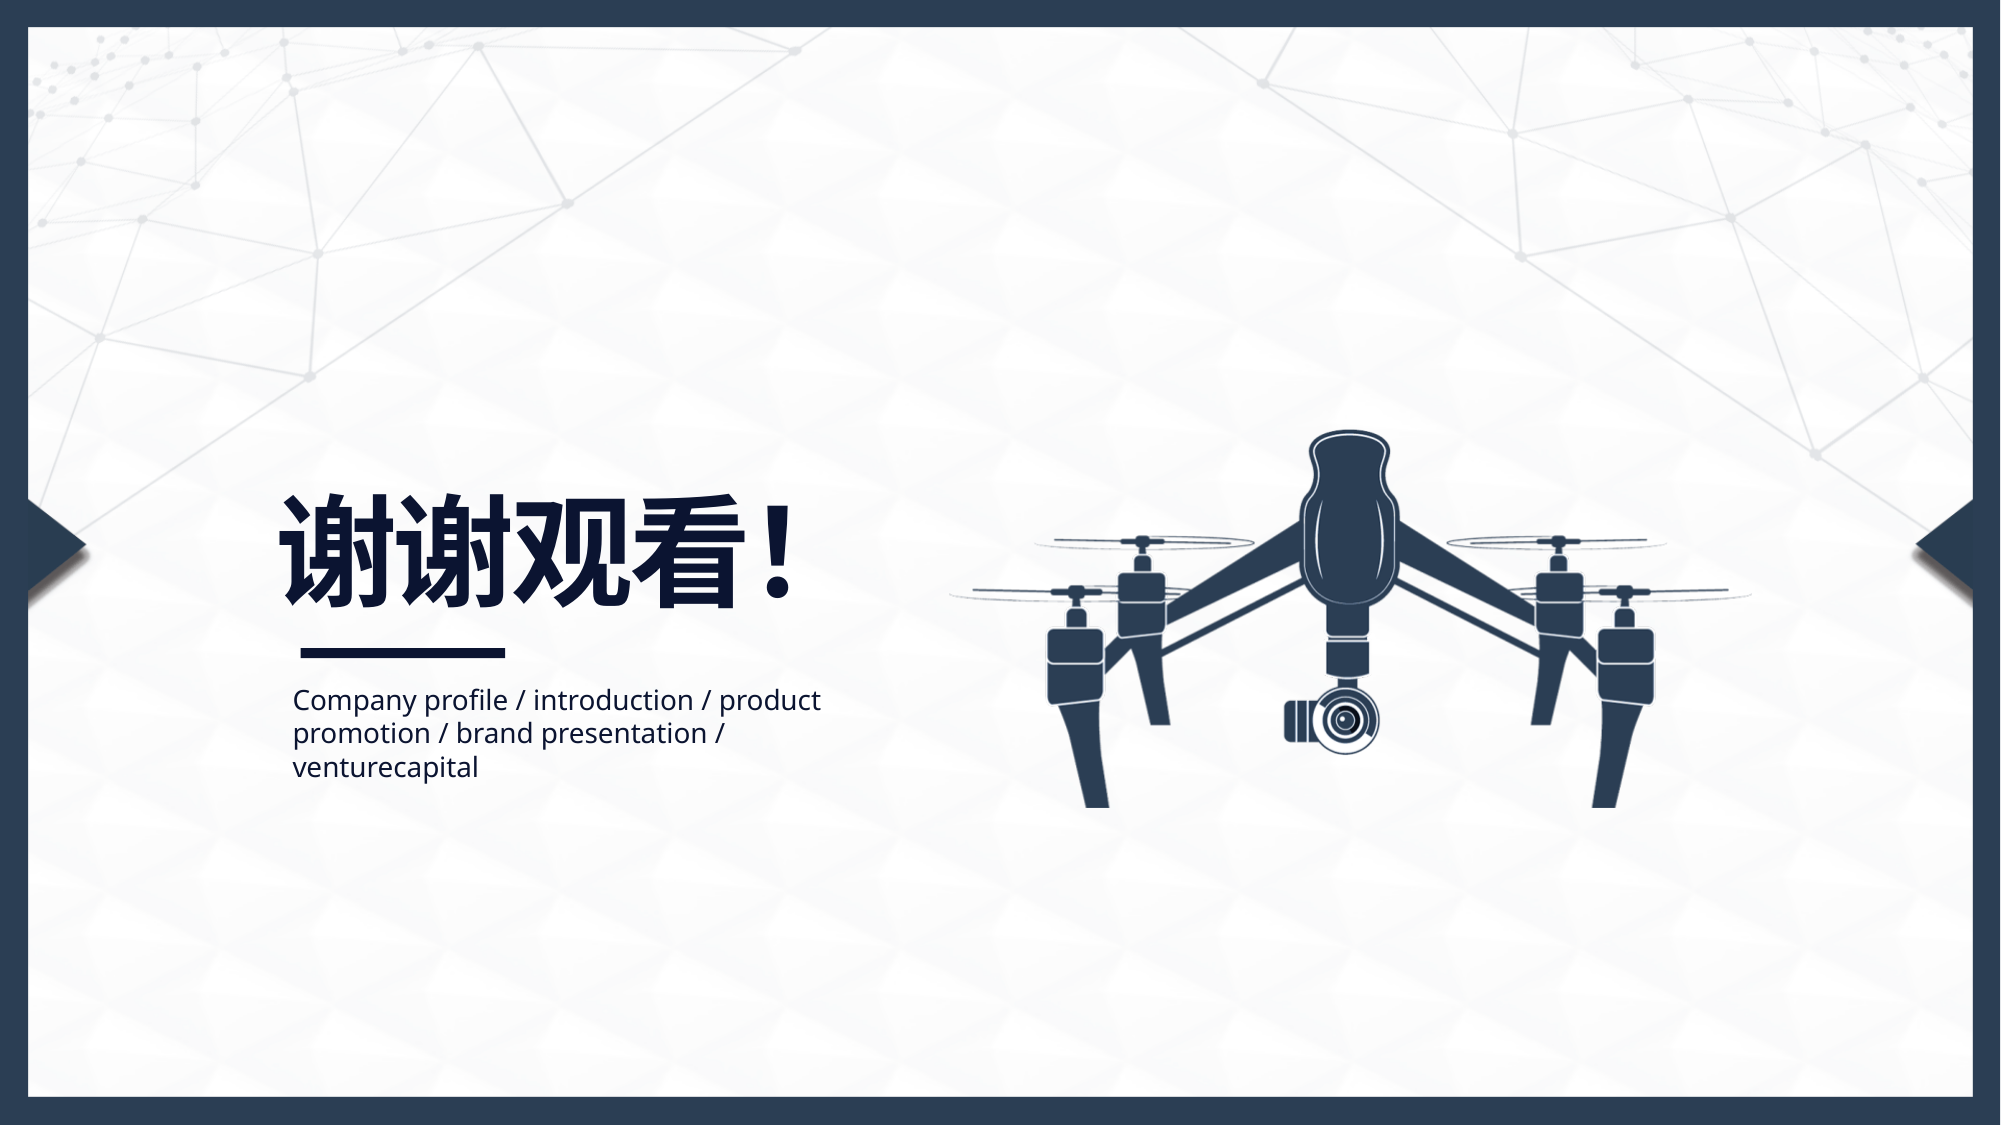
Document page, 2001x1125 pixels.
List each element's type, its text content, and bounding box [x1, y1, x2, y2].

picture [0, 0, 2001, 1125]
text_box [299, 647, 506, 659]
text_box 谢谢观看！ [260, 467, 885, 629]
text_box Company profile / introduction / product promotion / brand presentation / venturecapital [277, 675, 887, 791]
